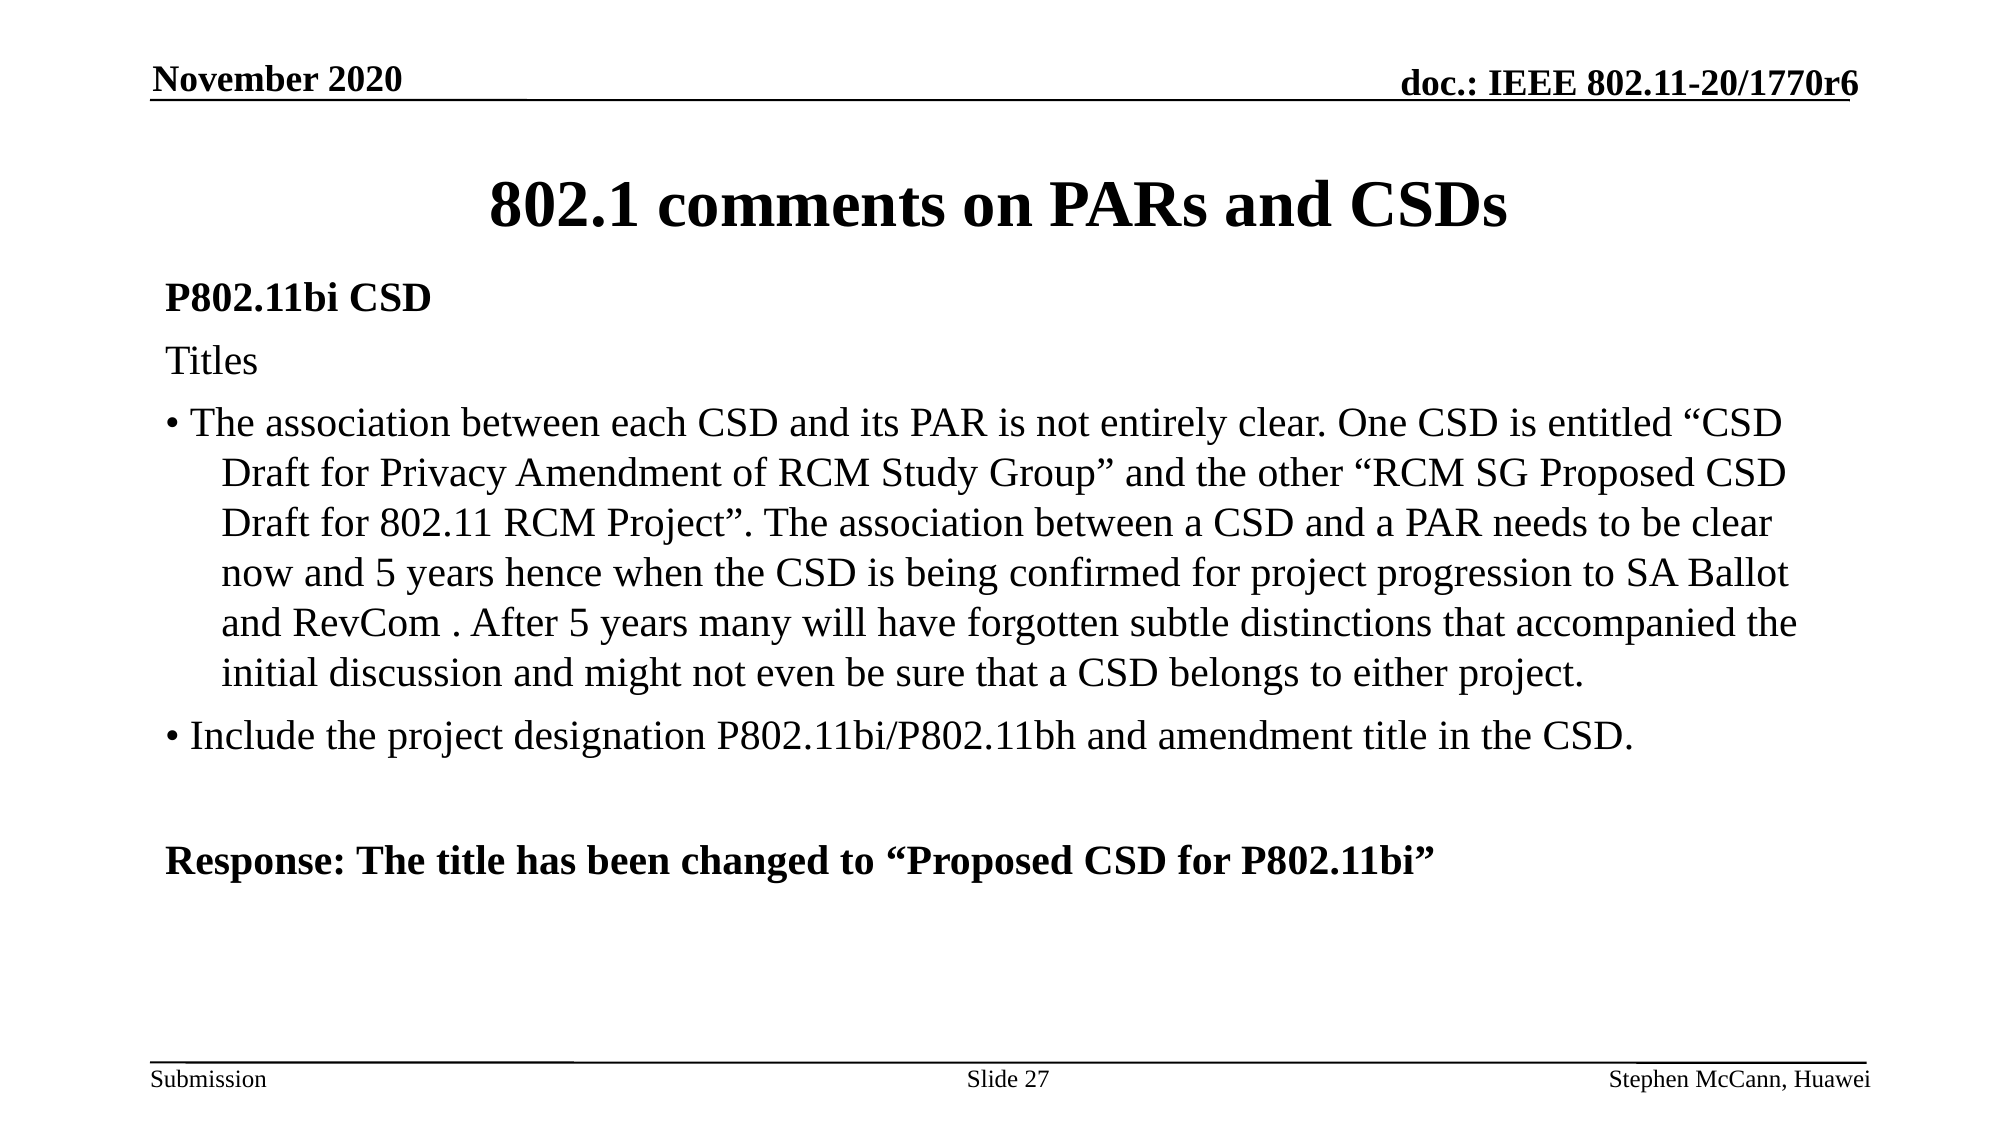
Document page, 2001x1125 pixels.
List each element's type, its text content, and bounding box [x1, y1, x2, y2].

slide_number Slide 27 [950, 1061, 1067, 1123]
list P802.11bi CSD Titles • The association between each CSD and its PAR is not entirely clear. One CSD is entitled “CSD Draft for Privacy Amendment of RCM Study Group” and the other “RCM SG Proposed CSD Draft for 802.11 RCM Project”. The association between a CSD and a PAR needs to be clear now and 5 years hence when the CSD is being confirmed for project progression to SA Ballot and RevCom . After 5 years many will have forgotten subtle distinctions that accompanied the initial discussion and might not even be sure that a CSD belongs to either project. • Include the project designation P802.11bi/P802.11bh and amendment title in the CSD. Response: The title has been changed to “Proposed CSD for P802.11bi” [149, 262, 1850, 1013]
footer Stephen McCann, Huawei [1174, 1061, 1872, 1093]
title 802.1 comments on PARs and CSDs [149, 112, 1850, 262]
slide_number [152, 54, 563, 100]
